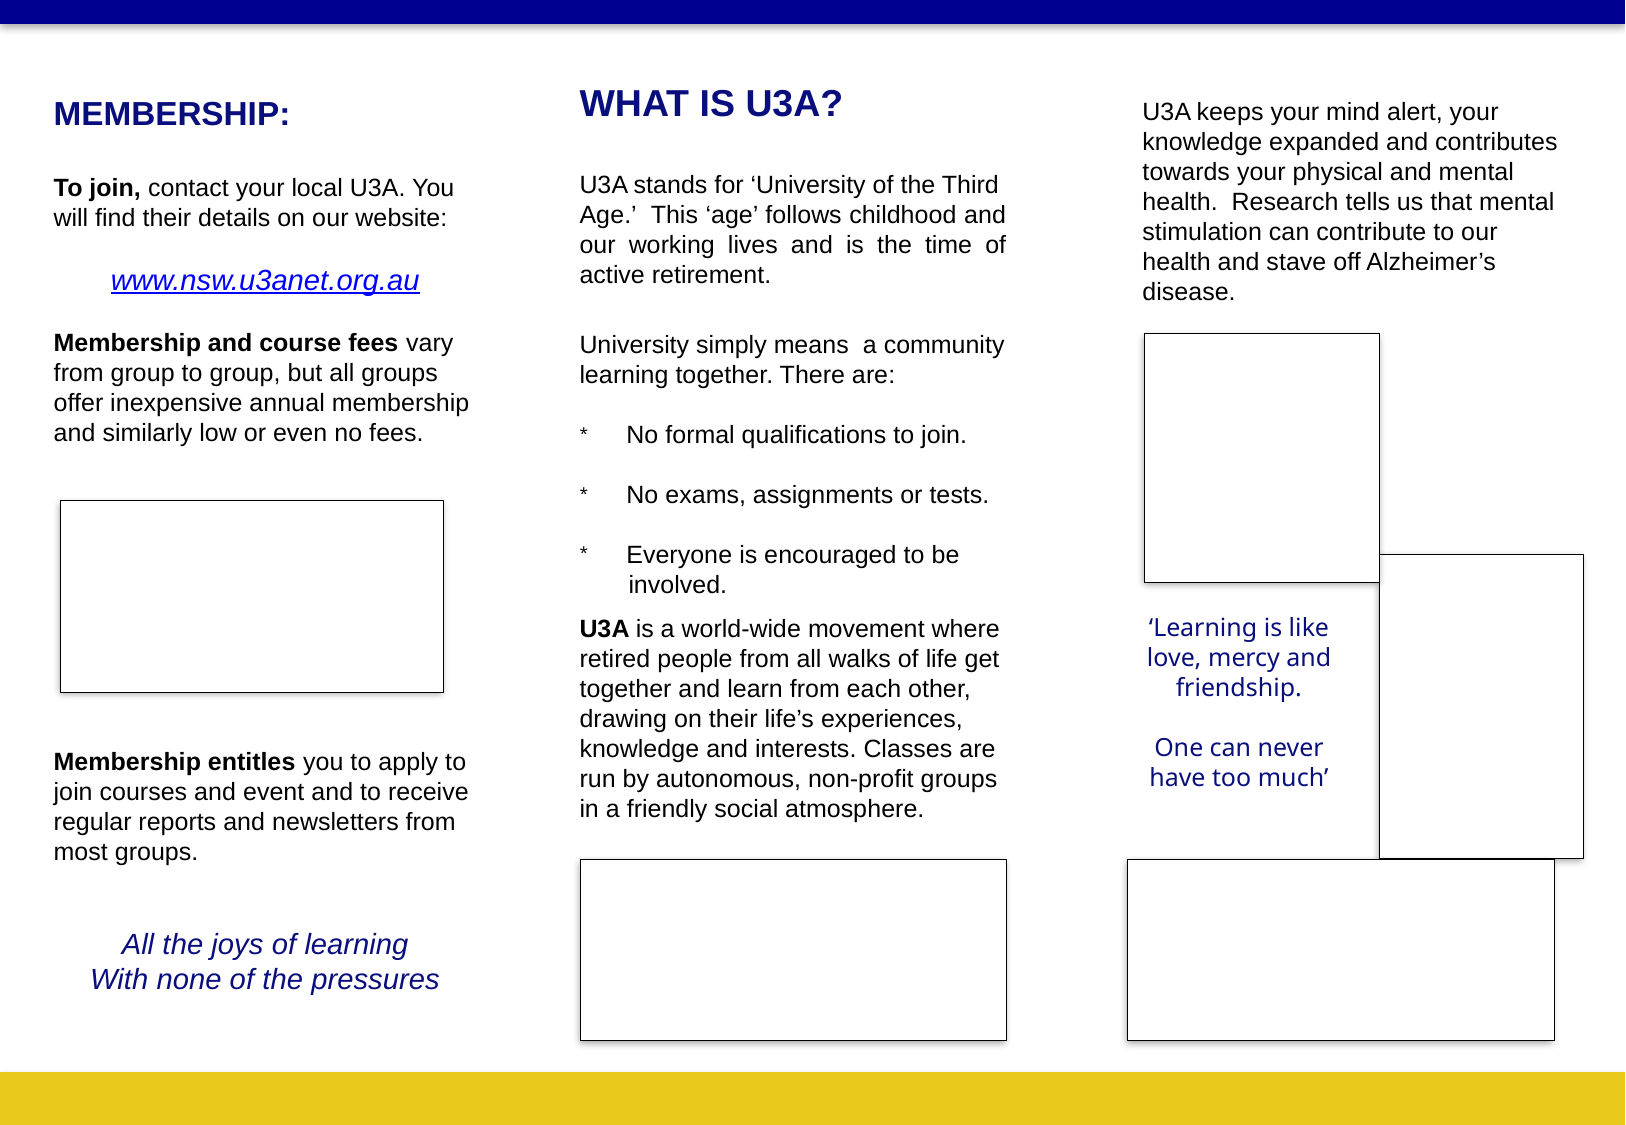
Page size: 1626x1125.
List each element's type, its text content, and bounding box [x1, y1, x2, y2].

text_box MEMBERSHIP: To join, contact your local U3A. You will find their details on our website: www.nsw.u3anet.org.au Membership and course fees vary from group to group, but all groups offer inexpensive annual membership and similarly low or even no fees. Membership entitles you to apply to join courses and event and to receive regular reports and newsletters from most groups. All the joys of learning With none of the pressures [38, 84, 492, 1003]
text_box [0, 1072, 1625, 1125]
text_box [1379, 553, 1585, 859]
text_box U3A keeps your mind alert, your knowledge expanded and contributes towards your physical and mental health. Research tells us that mental stimulation can contribute to our health and stave off Alzheimer’s disease. [1127, 88, 1584, 313]
text_box [1144, 333, 1380, 583]
text_box [579, 860, 1007, 1041]
text_box [1127, 858, 1555, 1041]
text_box WHAT IS U3A? U3A stands for ‘University of the Third Age.’ This ‘age’ follows childhood and our working lives and is the time of active retirement. University simply means a community learning together. There are: No formal qualifications to join. No exams, assignments or tests. Everyone is encouraged to be involved. U3A is a world-wide movement where retired people from all walks of life get together and learn from each other, drawing on their life’s experiences, knowledge and interests. Classes are run by autonomous, non-profit groups in a friendly social atmosphere. [564, 71, 1022, 860]
text_box [0, 0, 1625, 24]
text_box [60, 500, 444, 693]
text_box ‘Learning is like love, mercy and friendship. One can never have too much’ [1127, 603, 1351, 799]
